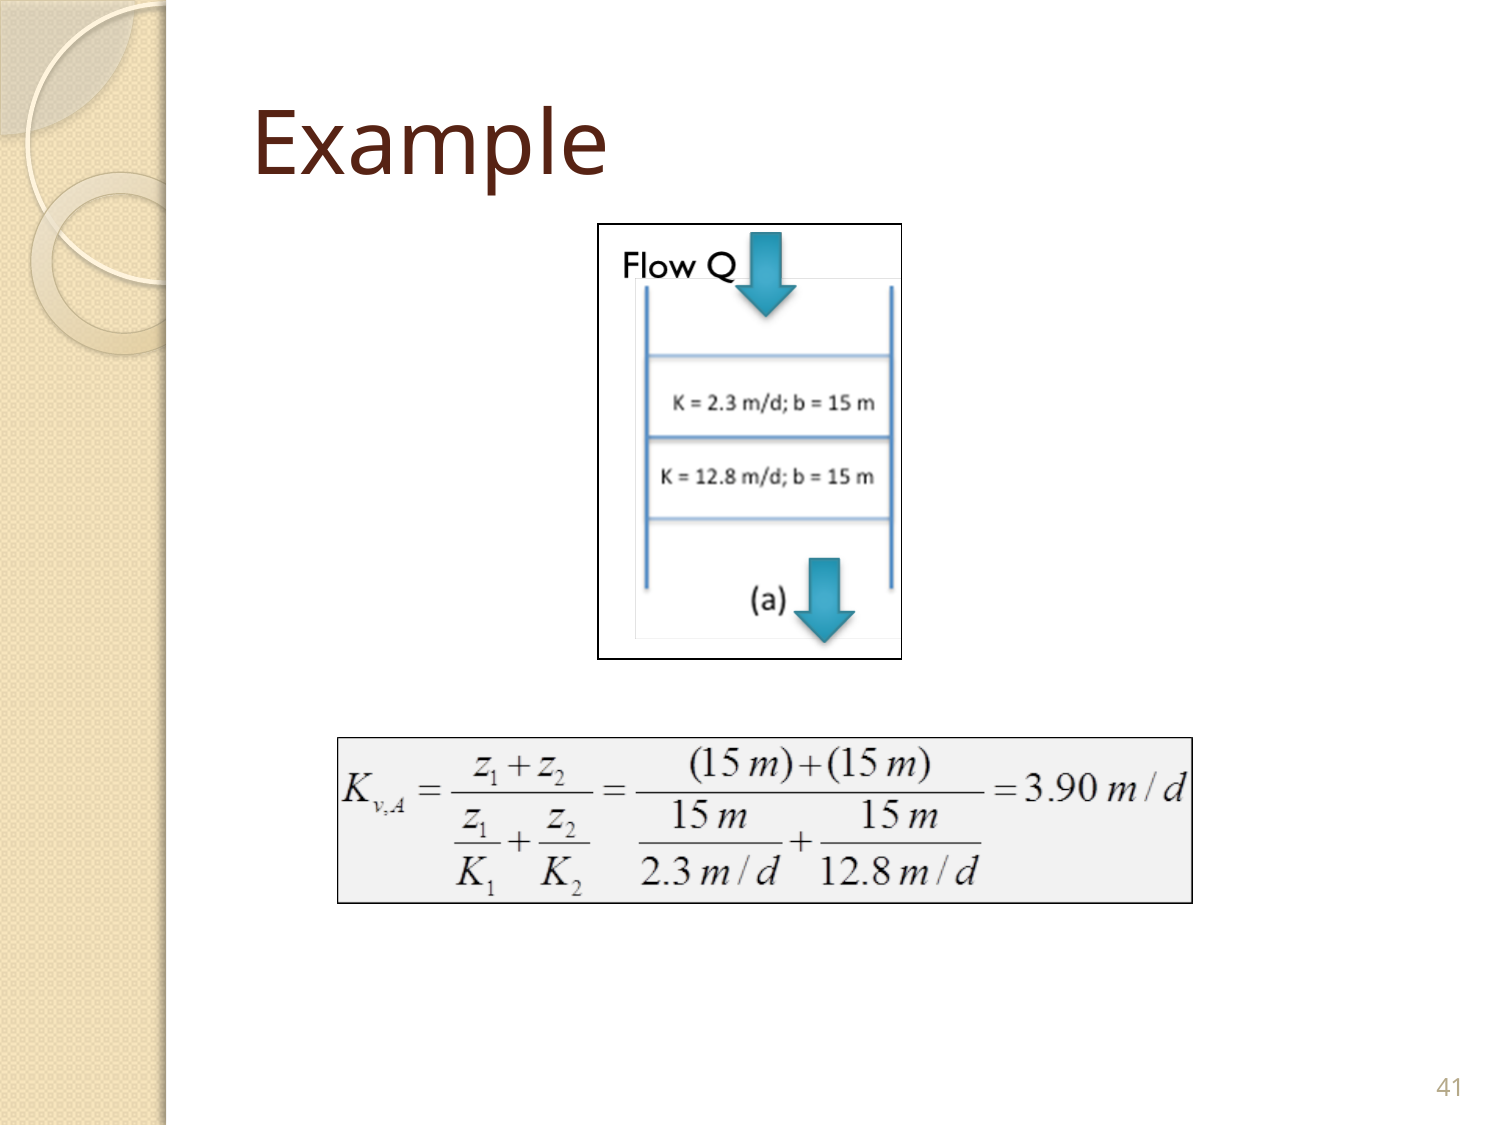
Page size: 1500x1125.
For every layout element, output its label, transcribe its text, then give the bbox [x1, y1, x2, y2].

title Example [235, 45, 1466, 233]
picture [337, 737, 1193, 904]
slide_number 41 [1413, 1034, 1488, 1113]
picture [598, 224, 902, 659]
